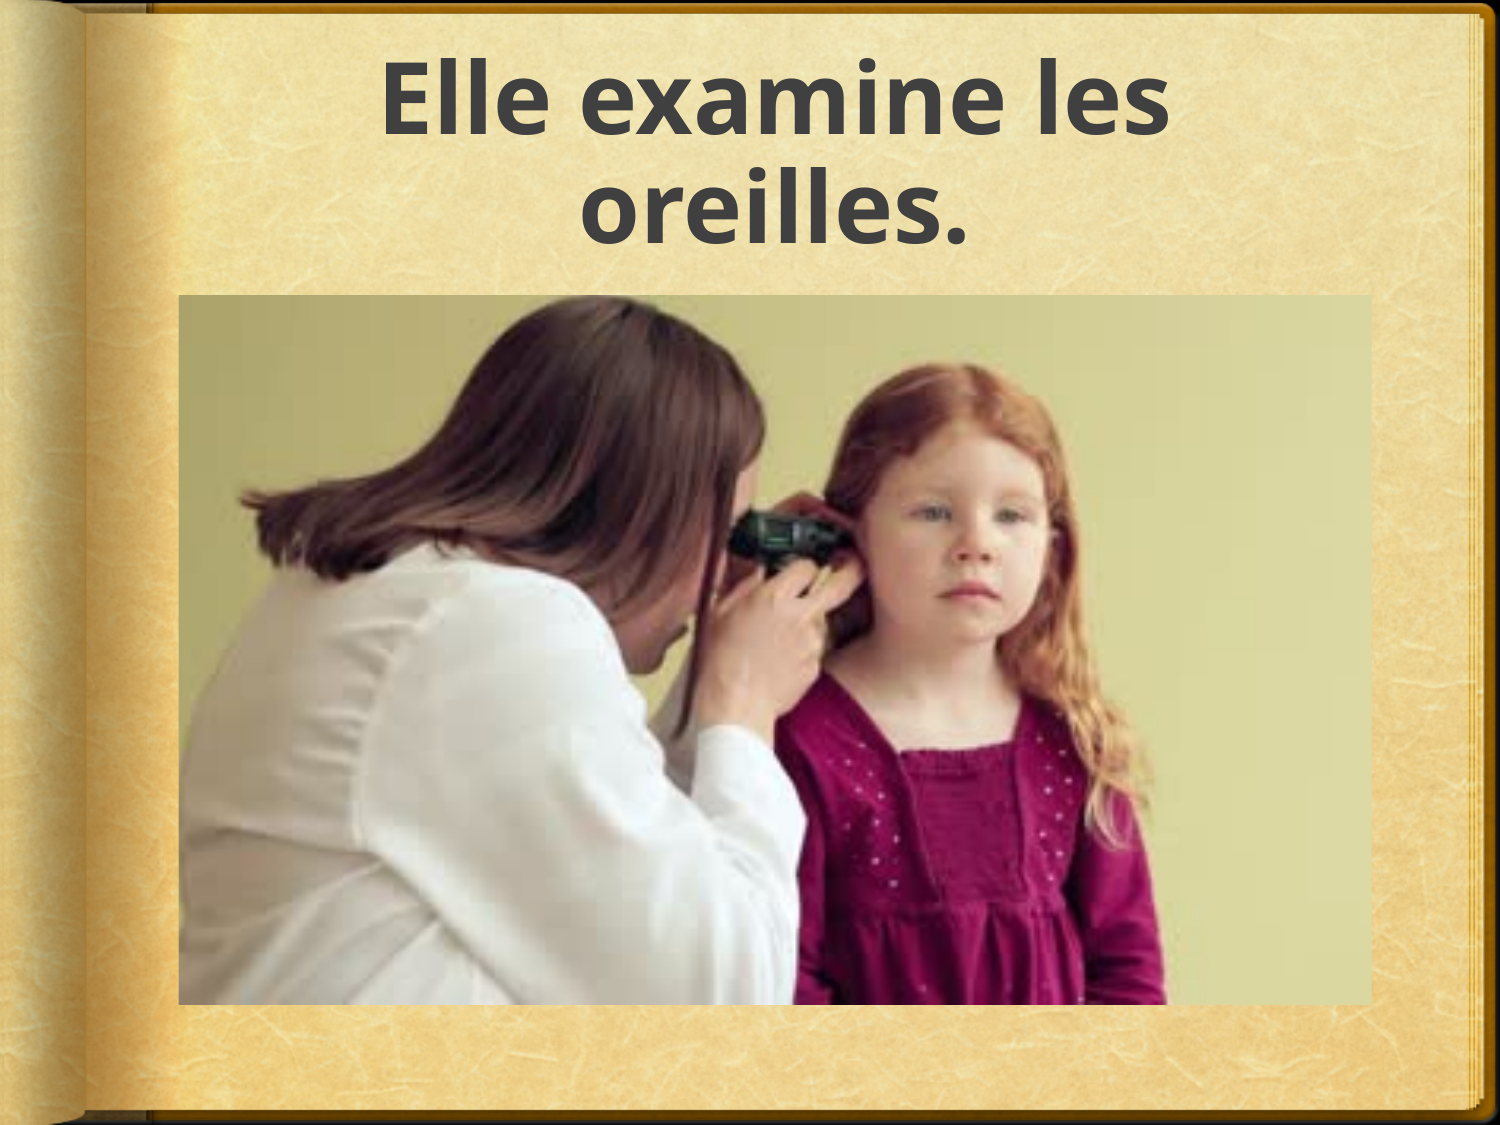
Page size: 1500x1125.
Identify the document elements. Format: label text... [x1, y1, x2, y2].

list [177, 294, 1373, 1006]
title Elle examine les oreilles. [178, 45, 1372, 265]
picture [0, 0, 1500, 1125]
